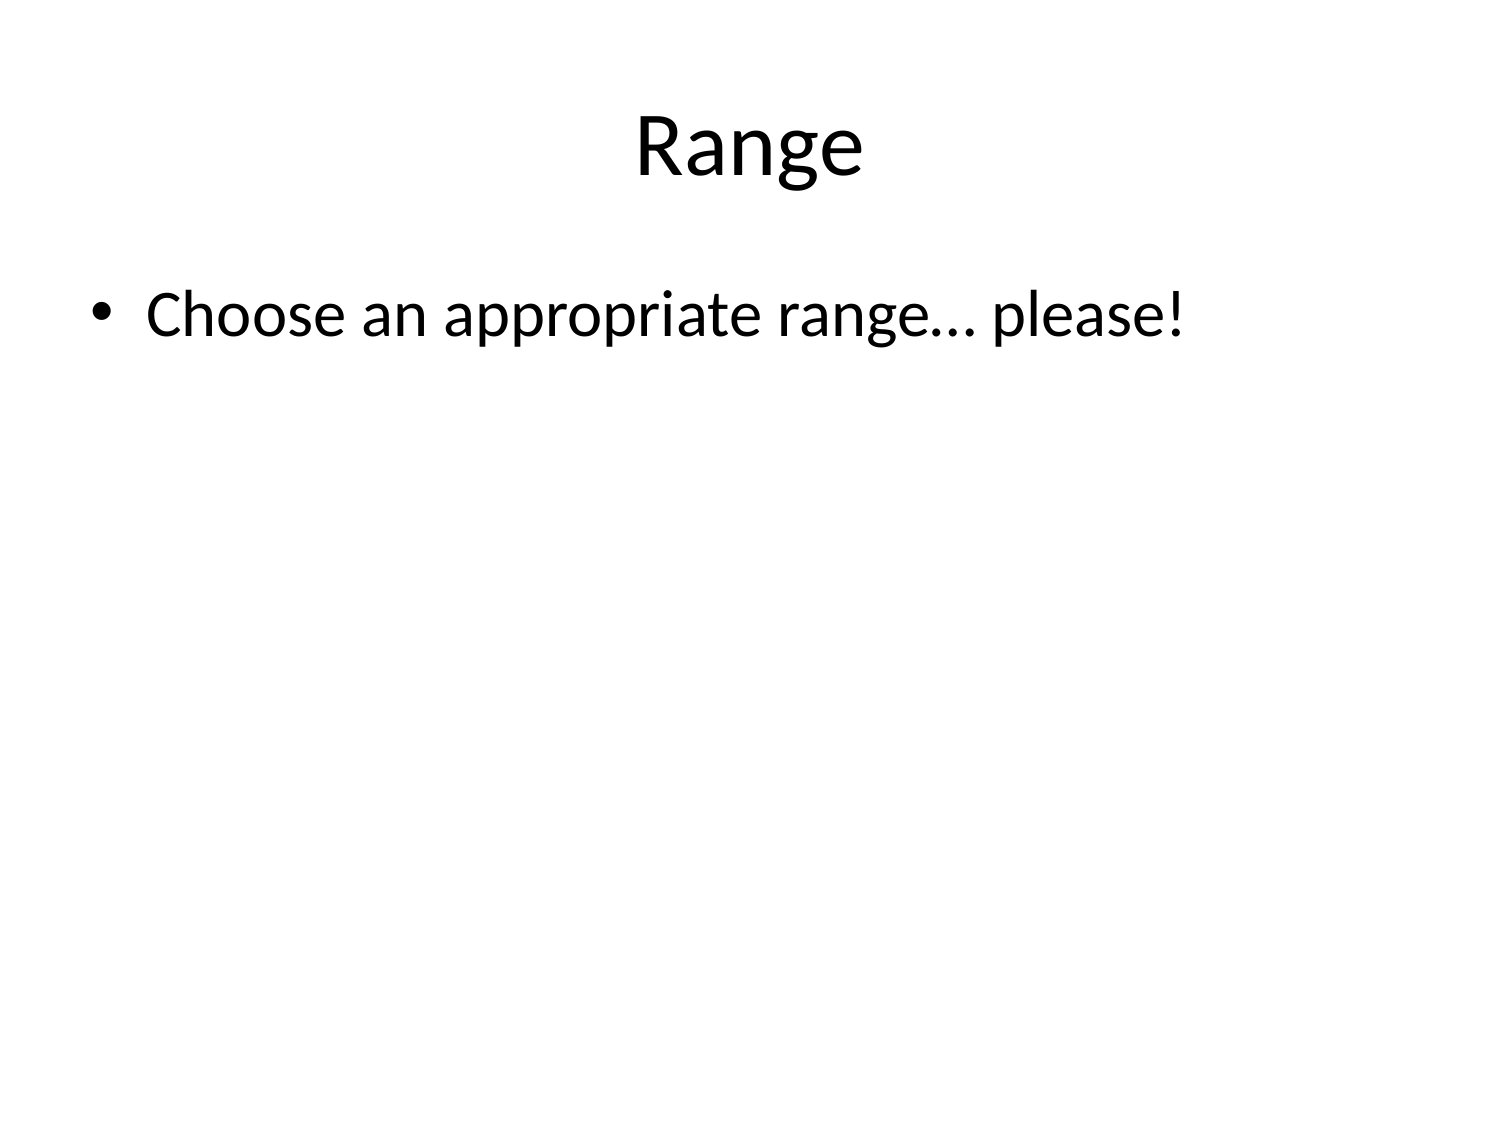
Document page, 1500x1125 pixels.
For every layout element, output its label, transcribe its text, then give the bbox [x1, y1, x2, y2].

title Range [75, 45, 1425, 233]
list Choose an appropriate range… please! [75, 262, 1425, 1005]
